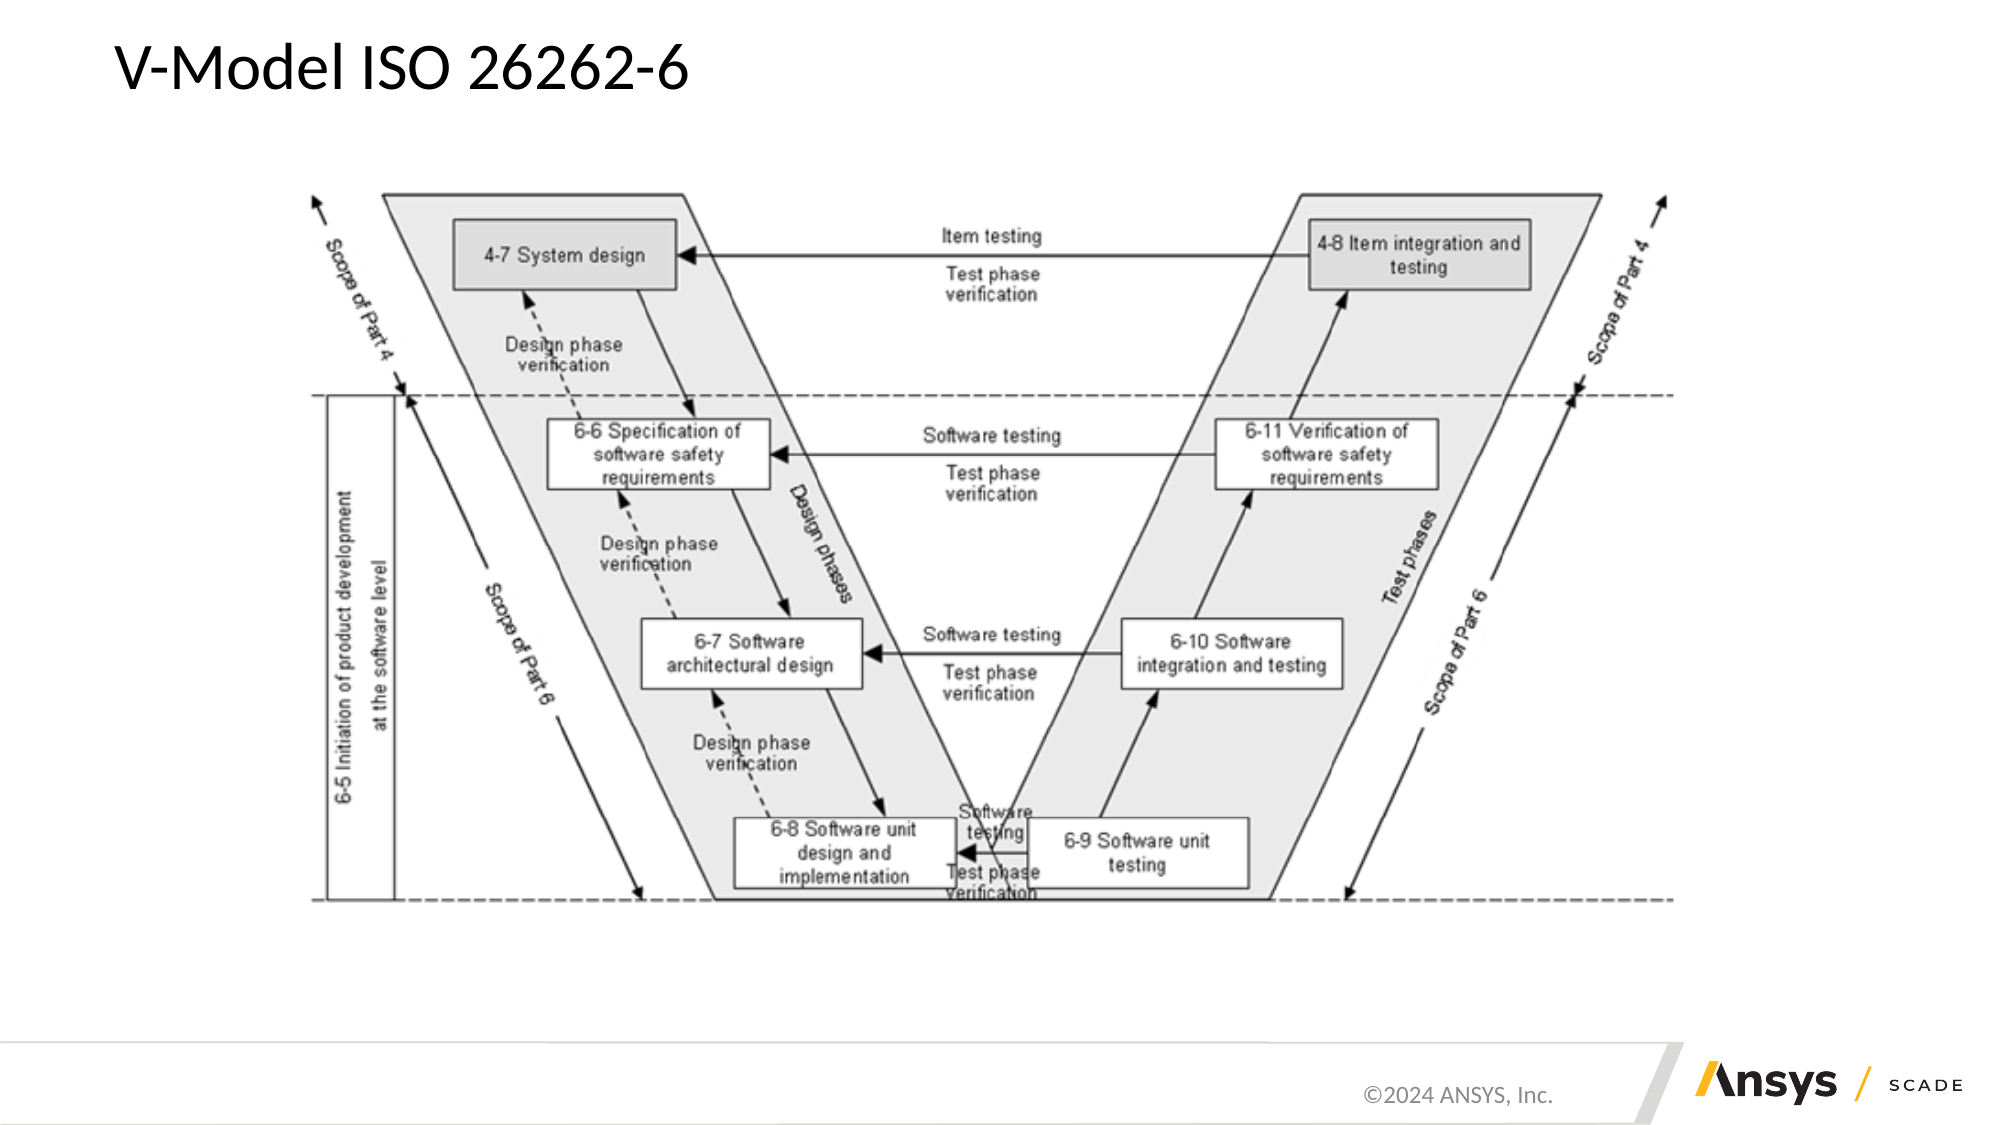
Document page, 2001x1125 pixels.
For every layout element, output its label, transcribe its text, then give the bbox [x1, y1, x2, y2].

picture [0, 0, 2000, 1125]
title V-Model ISO 26262-6 [99, 24, 1900, 164]
